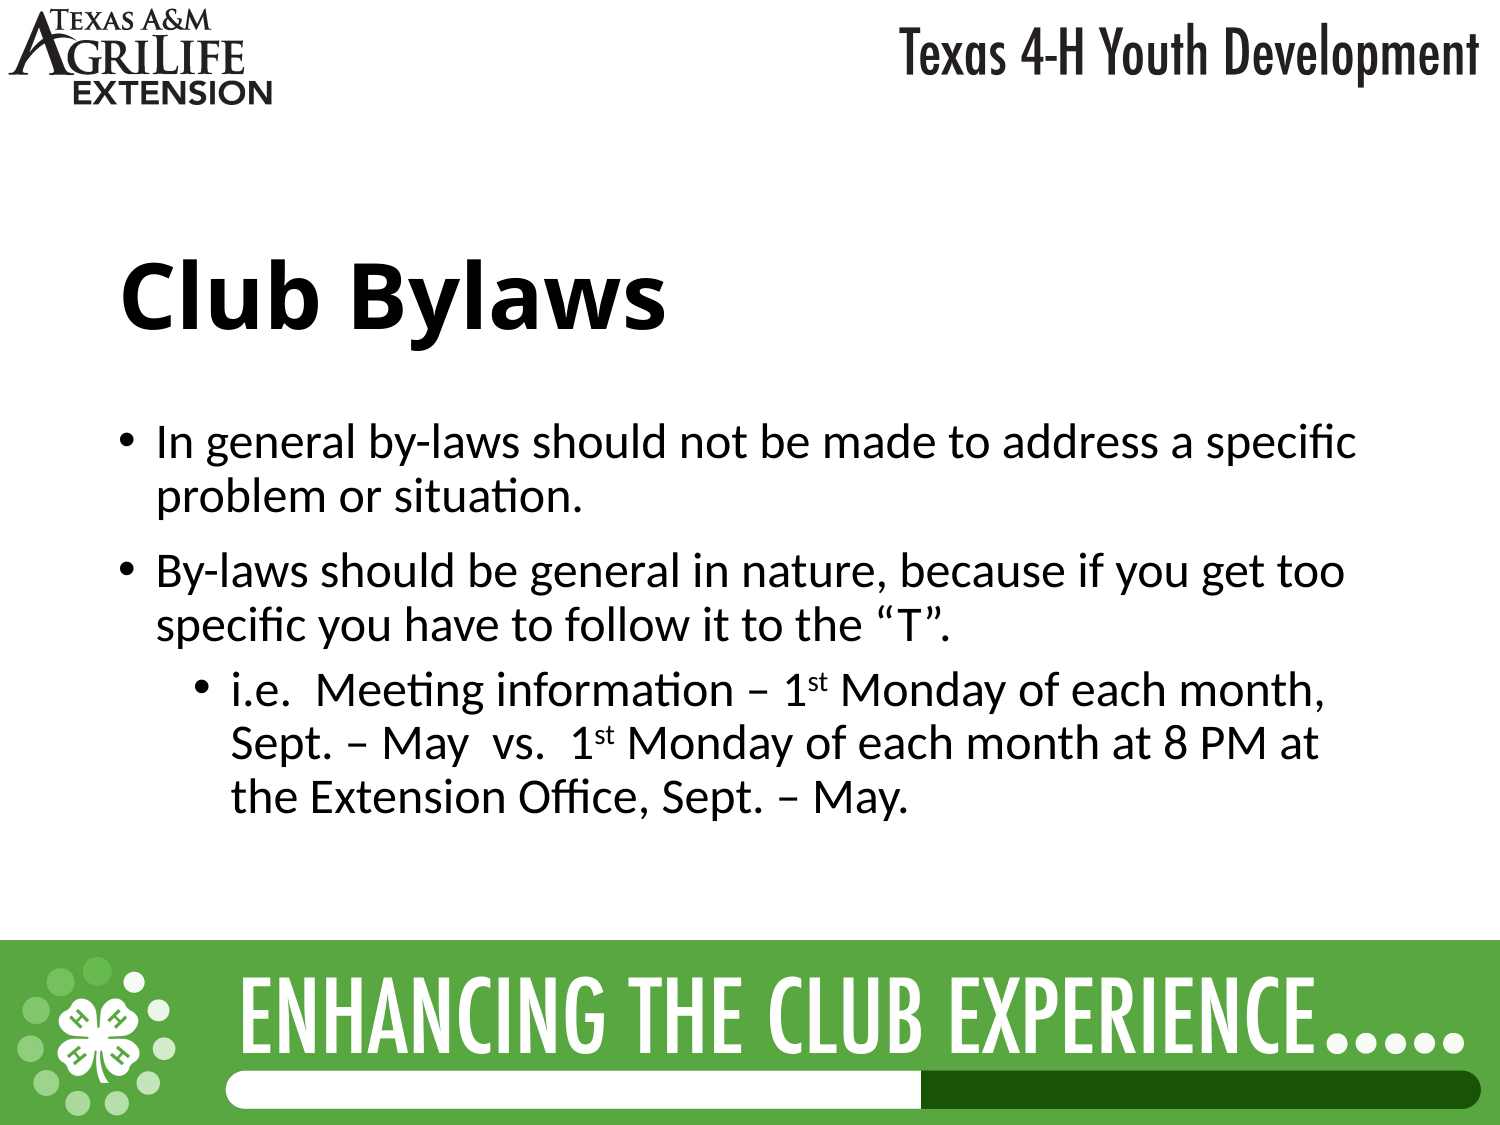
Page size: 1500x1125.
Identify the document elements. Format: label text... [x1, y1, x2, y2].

picture [0, 0, 1500, 1125]
text_box Club Bylaws [103, 190, 1397, 409]
list In general by-laws should not be made to address a specific problem or situation. By-laws should be general in nature, because if you get too specific you have to follow it to the “T”. i.e. Meeting information – 1st Monday of each month, Sept. – May vs. 1st Monday of each month at 8 PM at the Extension Office, Sept. – May. [103, 409, 1397, 1014]
